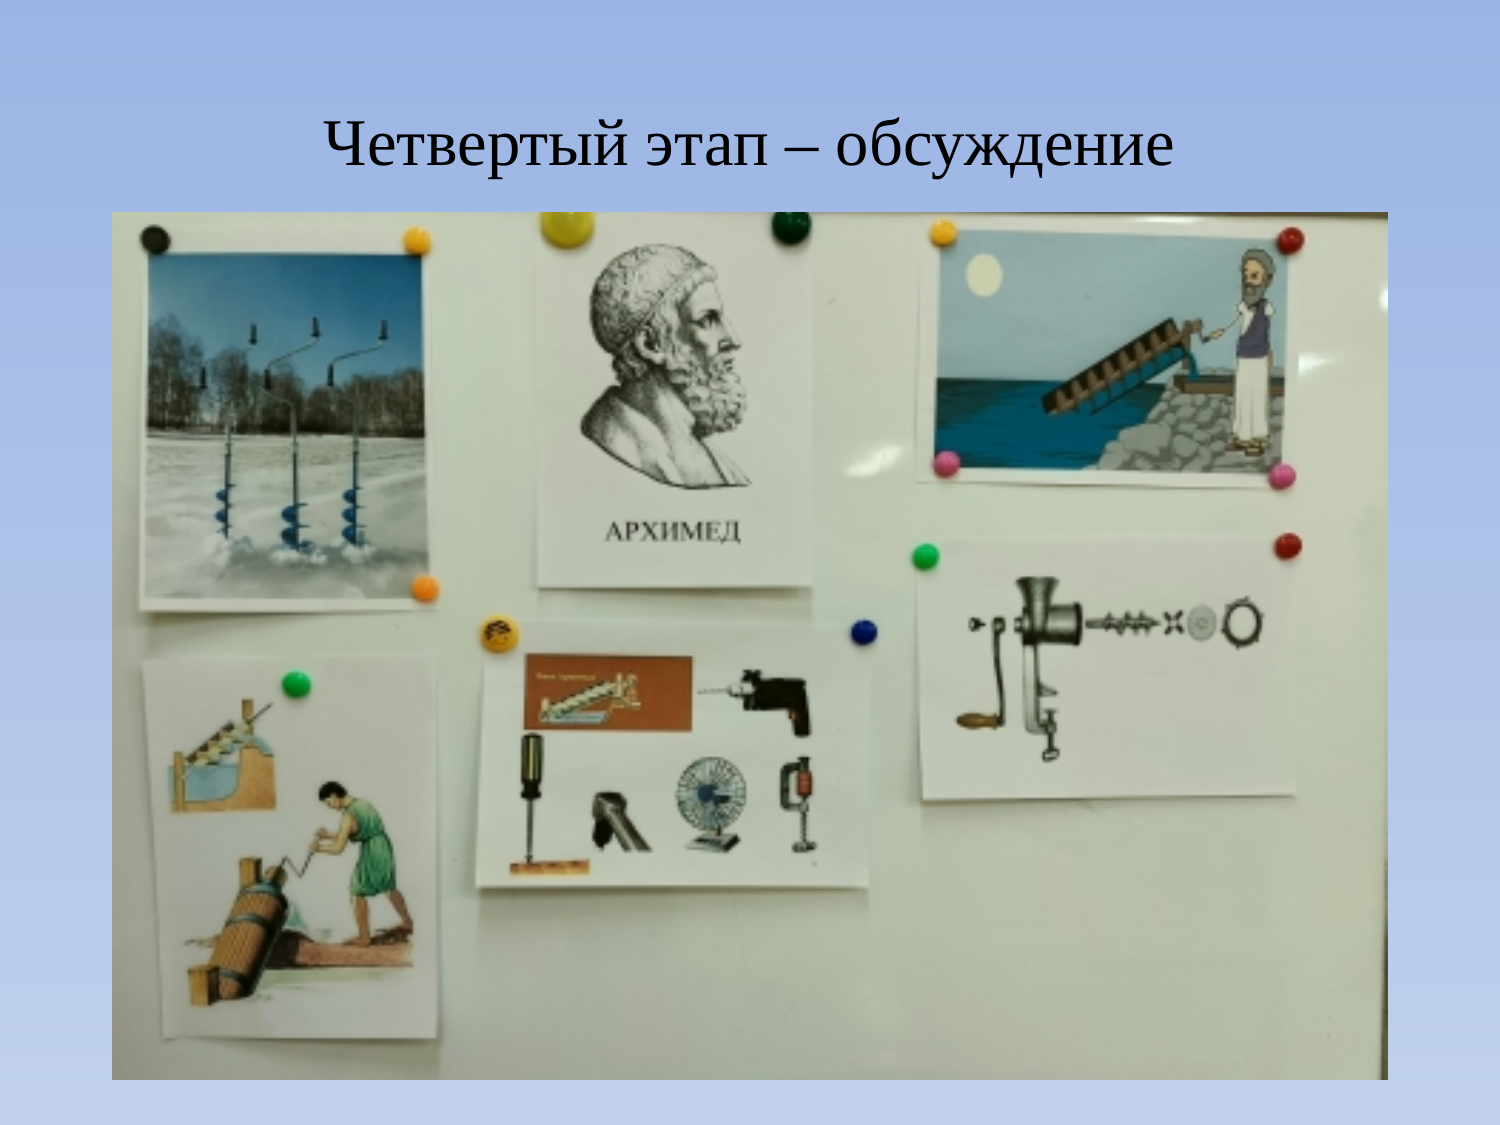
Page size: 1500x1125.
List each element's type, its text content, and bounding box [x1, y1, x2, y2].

title Четвертый этап – обсуждение [75, 45, 1425, 233]
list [112, 212, 1388, 1081]
